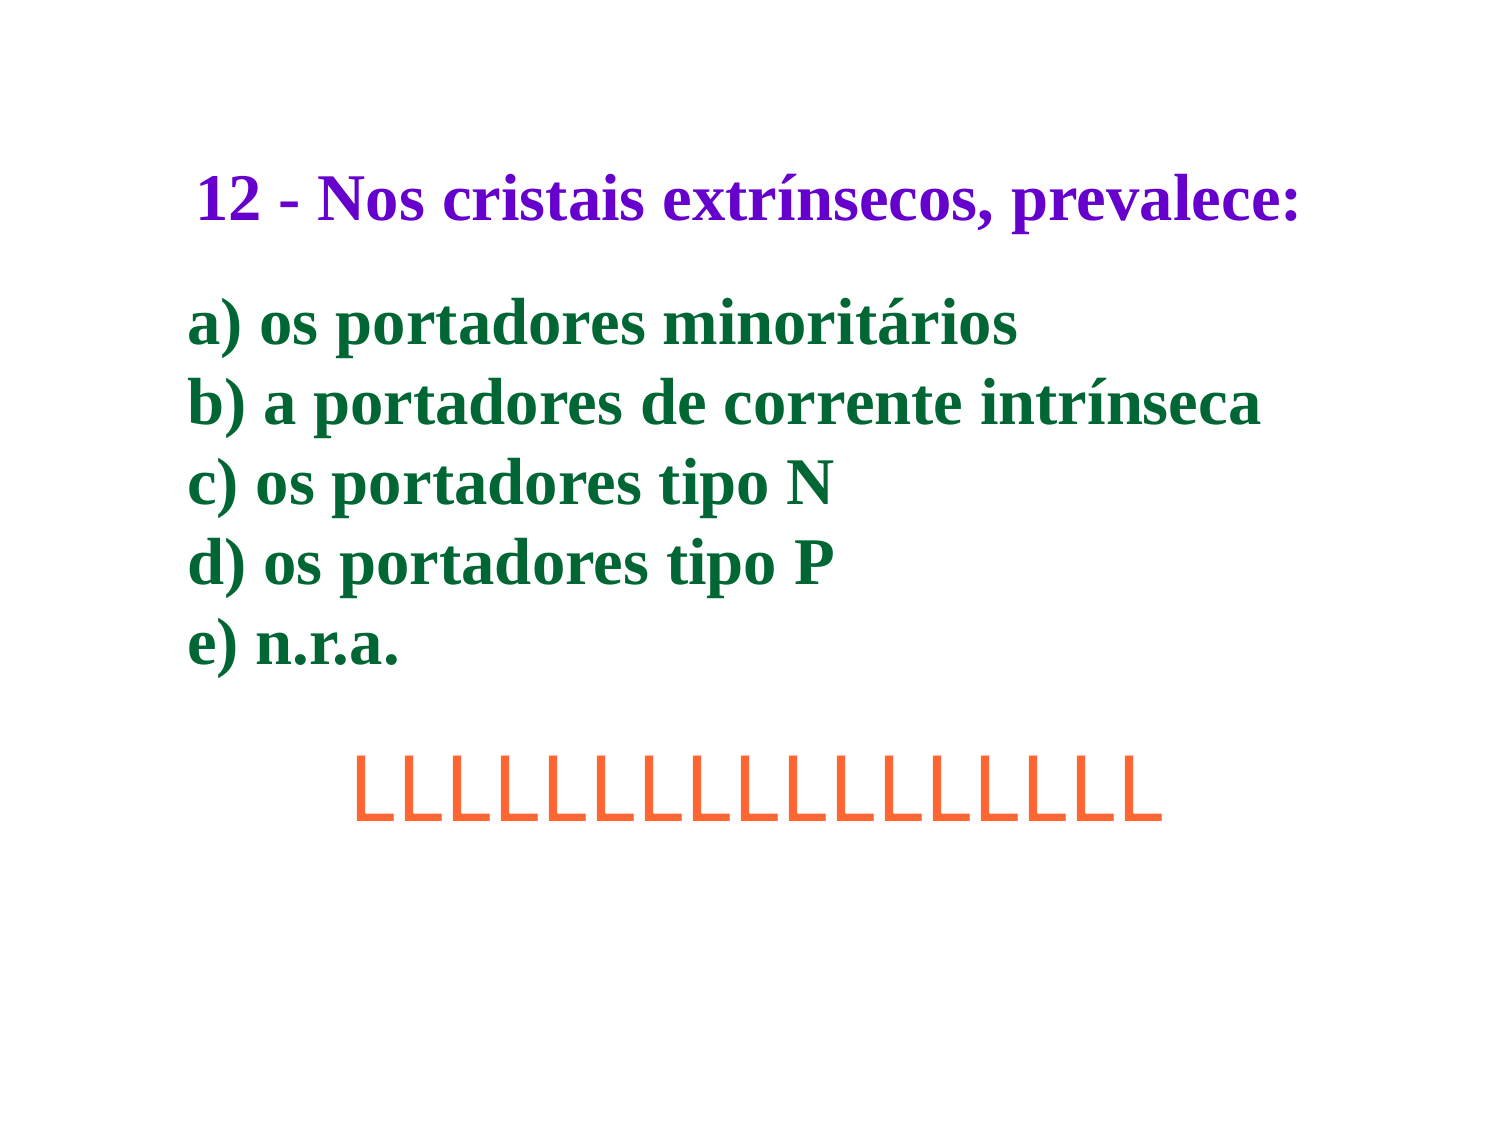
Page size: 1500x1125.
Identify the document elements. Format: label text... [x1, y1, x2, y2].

text_box a) os portadores minoritários b) a portadores de corrente intrínseca c) os portadores tipo N d) os portadores tipo P e) n.r.a. [172, 270, 1279, 685]
text_box LLLLLLLLLLLLLLLLL [333, 722, 1181, 848]
title 12 - Nos cristais extrínsecos, prevalece: [112, 99, 1388, 288]
